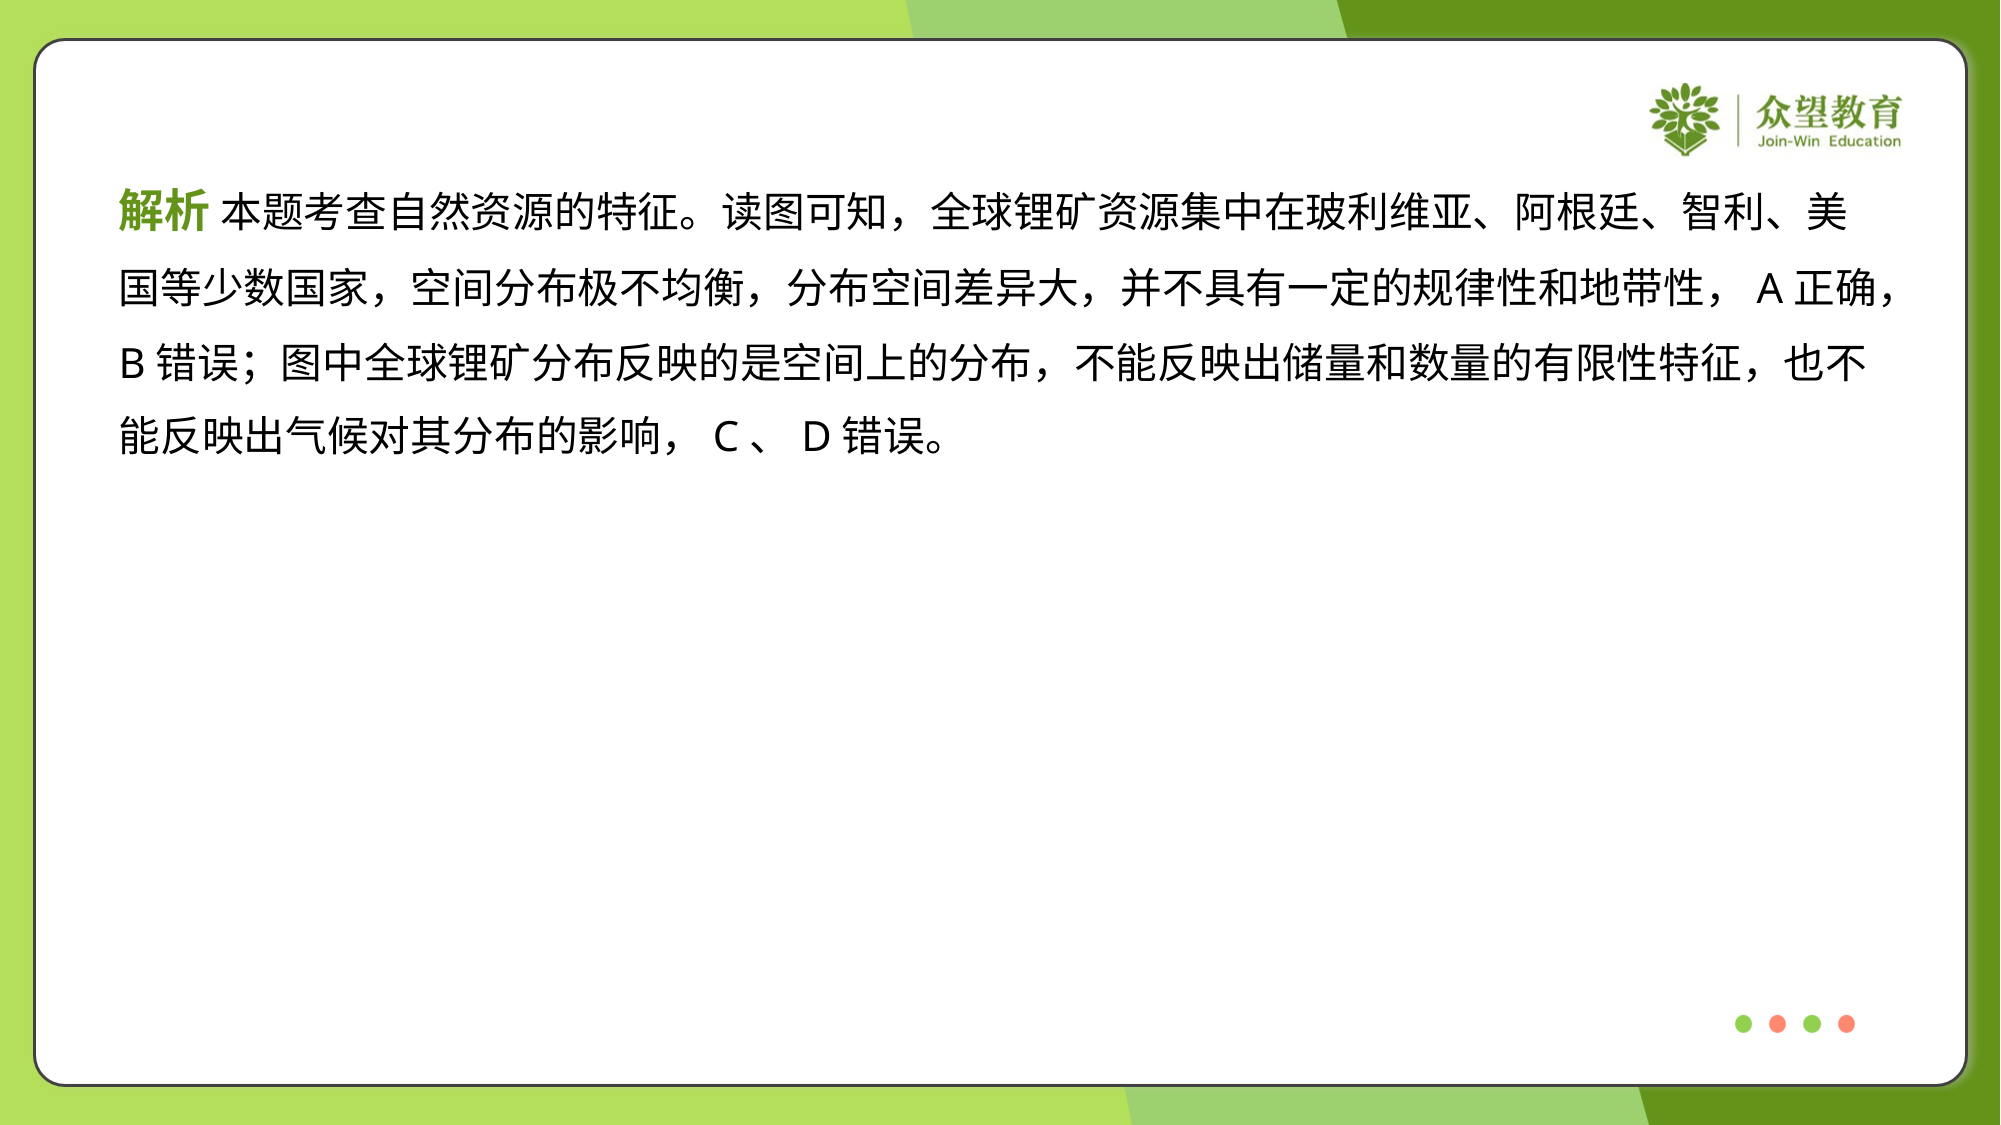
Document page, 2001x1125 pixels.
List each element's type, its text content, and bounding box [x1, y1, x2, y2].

text_box 解析 本题考查自然资源的特征。读图可知，全球锂矿资源集中在玻利维亚、阿根廷、智利、美 国等少数国家，空间分布极不均衡，分布空间差异大，并不具有一定的规律性和地带性，A正确， B错误；图中全球锂矿分布反映的是空间上的分布，不能反映出储量和数量的有限性特征，也不 能反映出气候对其分布的影响，C、D错误。 [118, 159, 1883, 452]
picture [0, 0, 2000, 1125]
